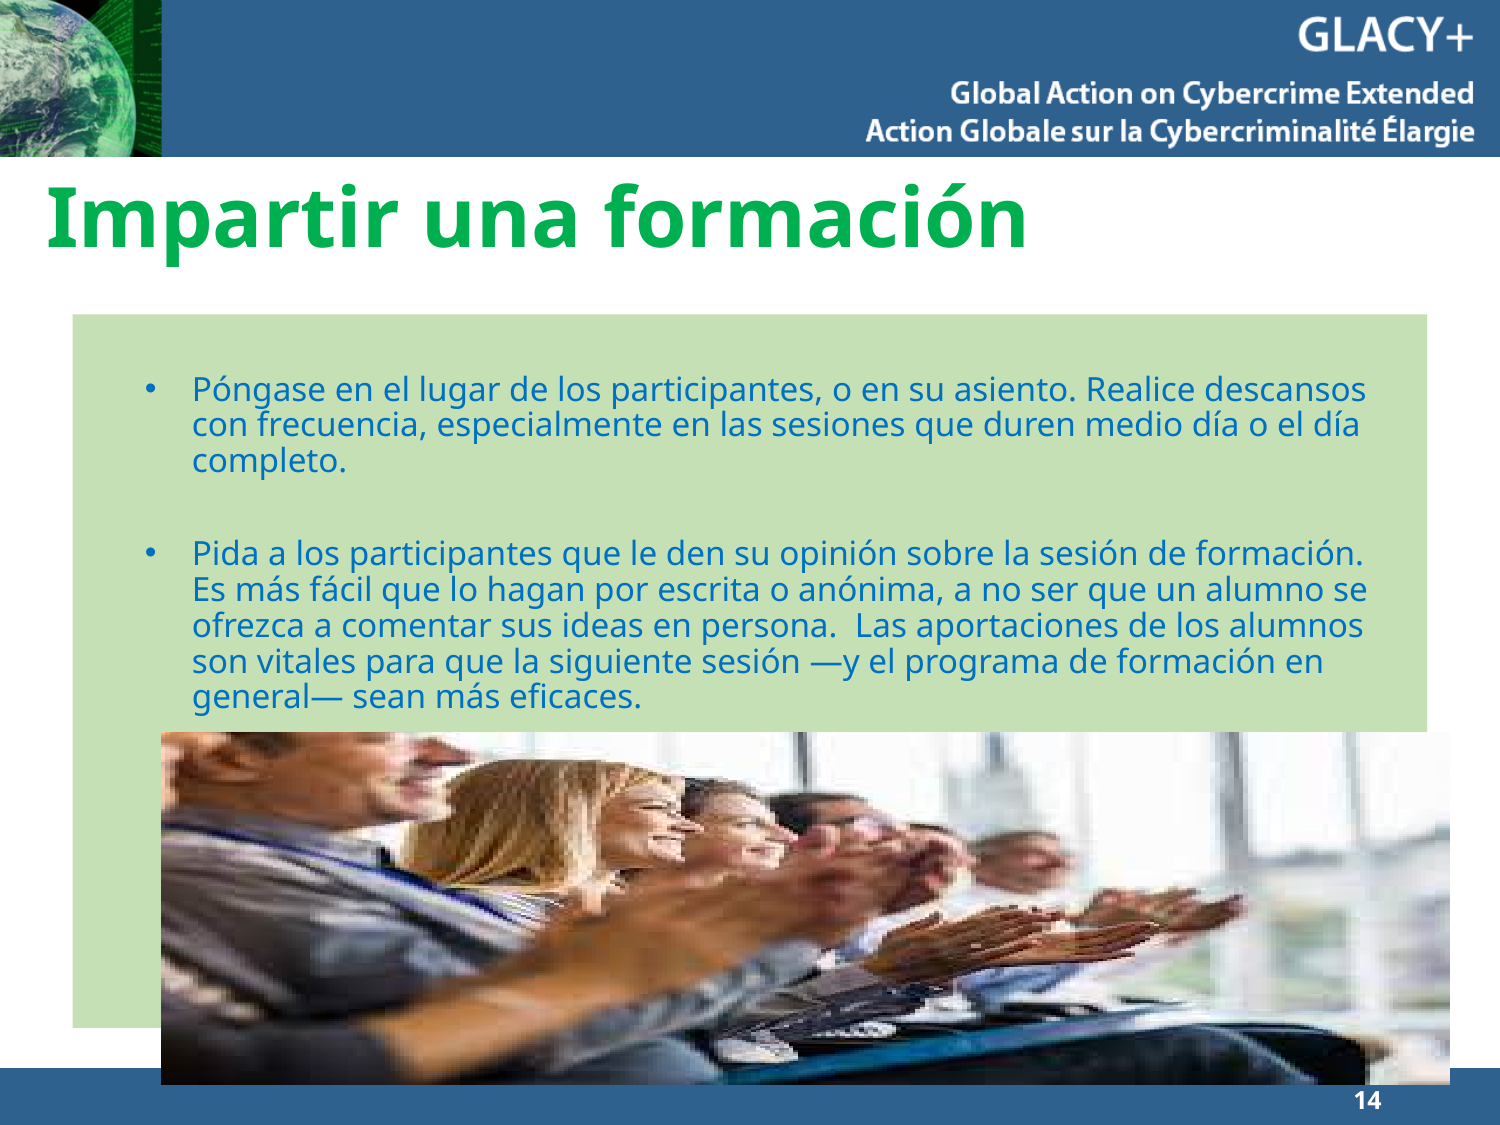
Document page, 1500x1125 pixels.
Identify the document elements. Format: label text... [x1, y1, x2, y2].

picture [161, 732, 1450, 1085]
title Impartir una formación [9, 126, 1397, 315]
slide_number 14 [1059, 1085, 1397, 1125]
picture [0, 0, 1500, 157]
list Póngase en el lugar de los participantes, o en su asiento. Realice descansos con frecuencia, especialmente en las sesiones que duren medio día o el día completo. Pida a los participantes que le den su opinión sobre la sesión de formación. Es más fácil que lo hagan por escrita o anónima, a no ser que un alumno se ofrezca a comentar sus ideas en persona. Las aportaciones de los alumnos son vitales para que la siguiente sesión —y el programa de formación en general— sean más eficaces. [72, 314, 1428, 1028]
